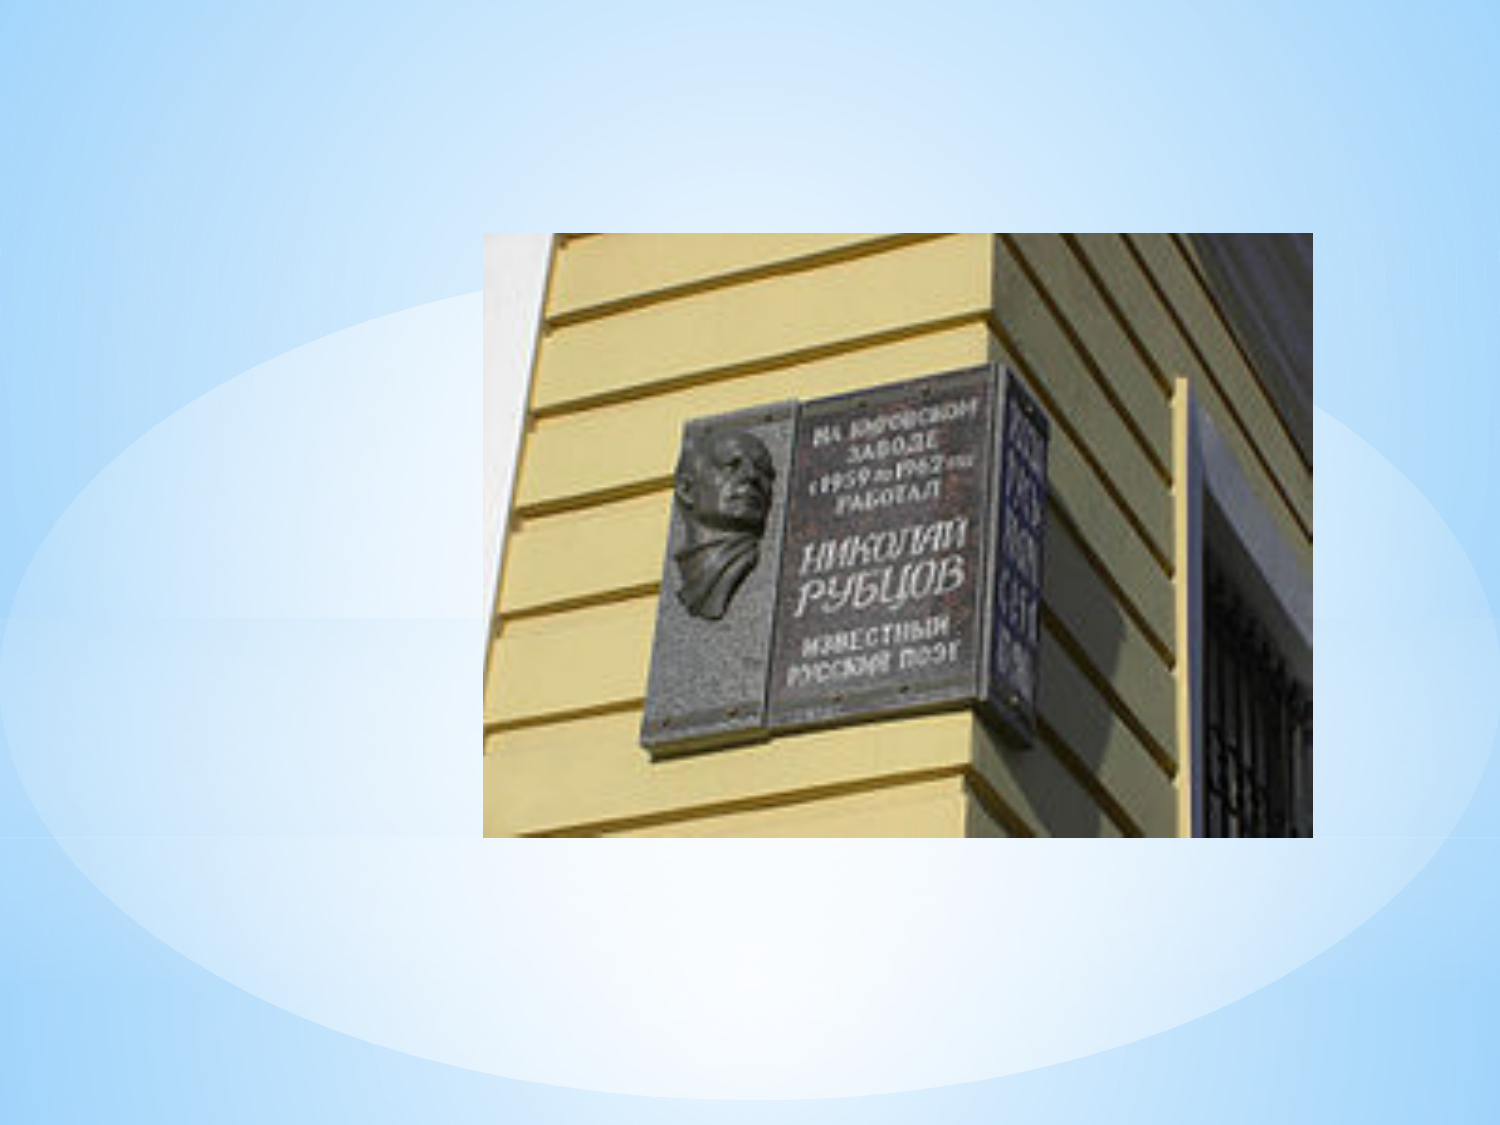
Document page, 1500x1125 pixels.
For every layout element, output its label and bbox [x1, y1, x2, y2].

list [483, 232, 1313, 838]
